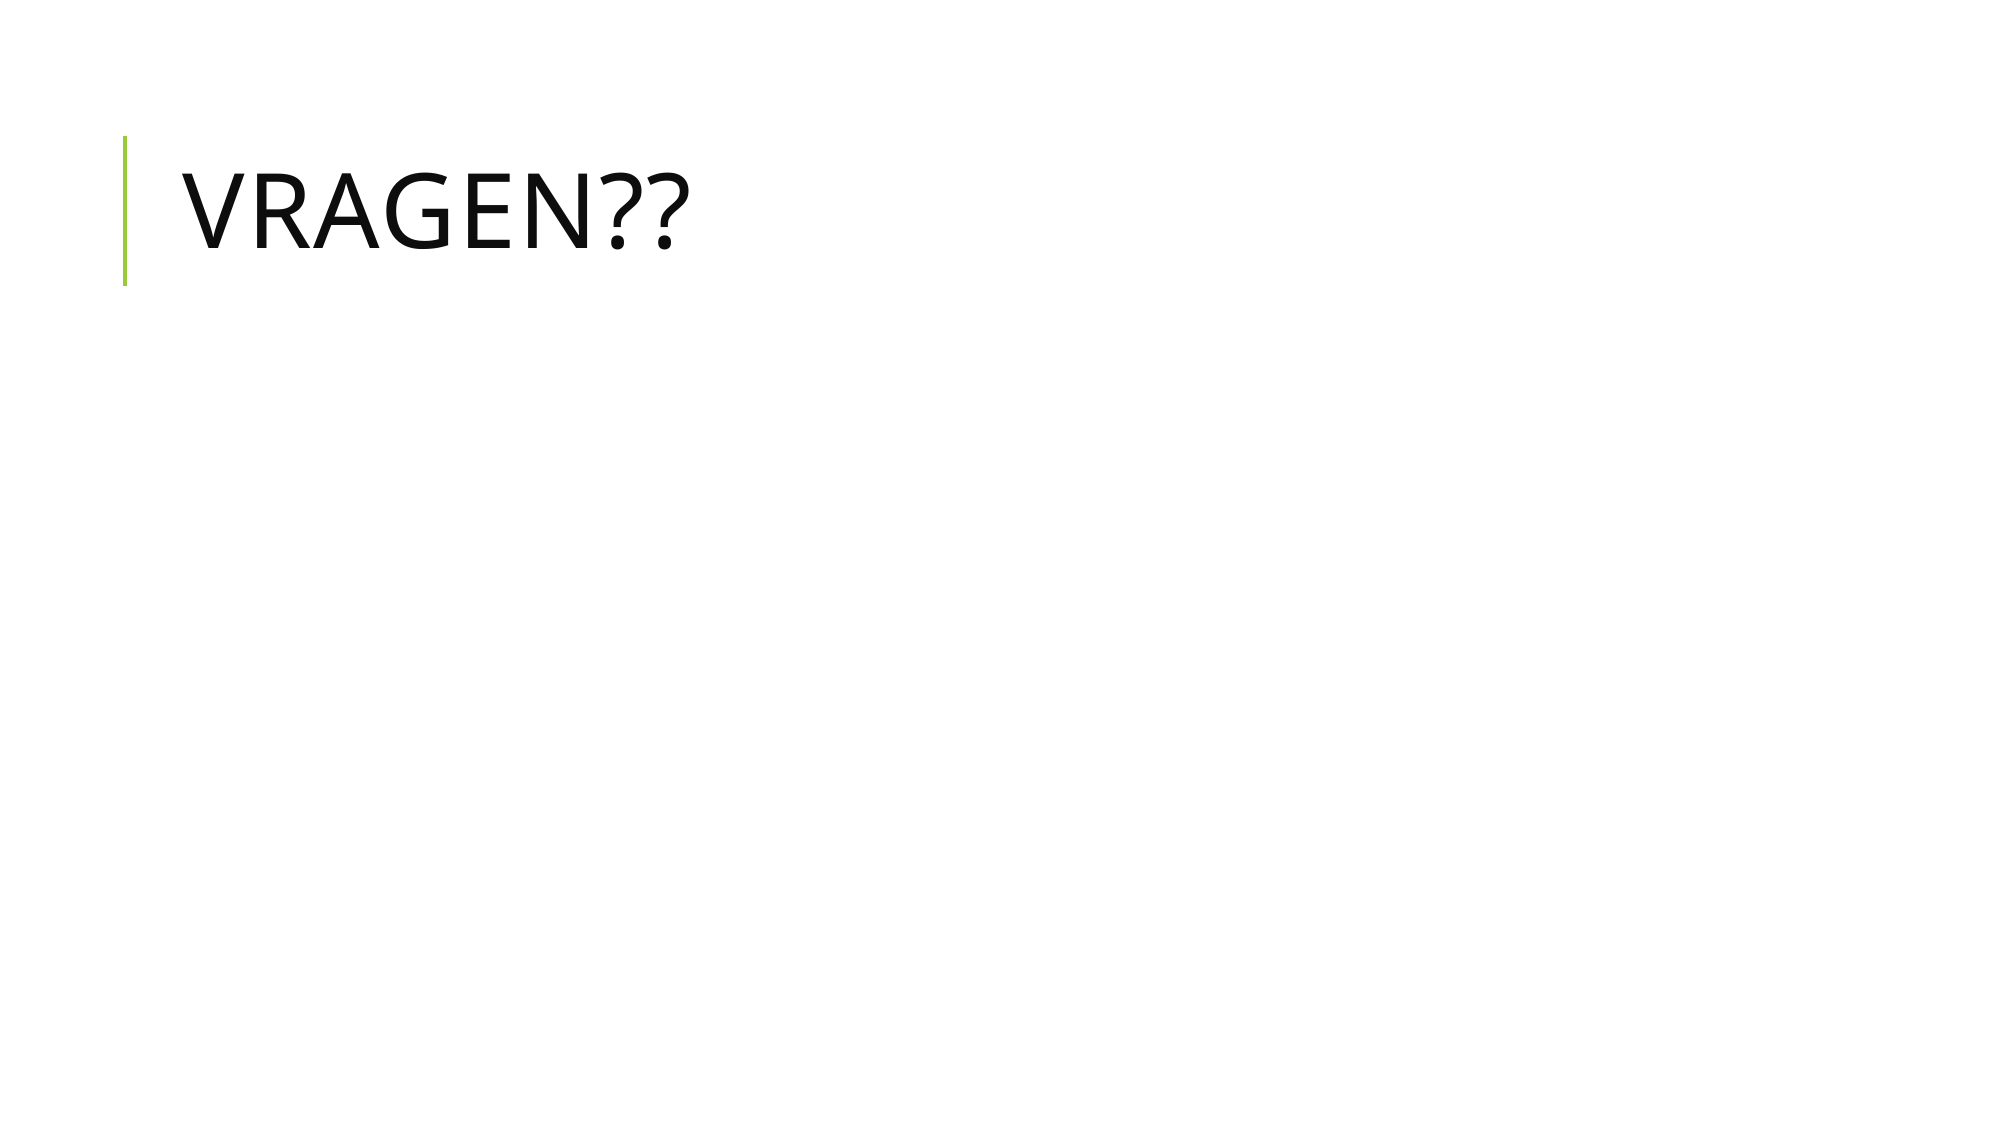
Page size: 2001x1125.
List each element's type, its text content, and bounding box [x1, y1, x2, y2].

title Vragen?? [168, 96, 1763, 342]
